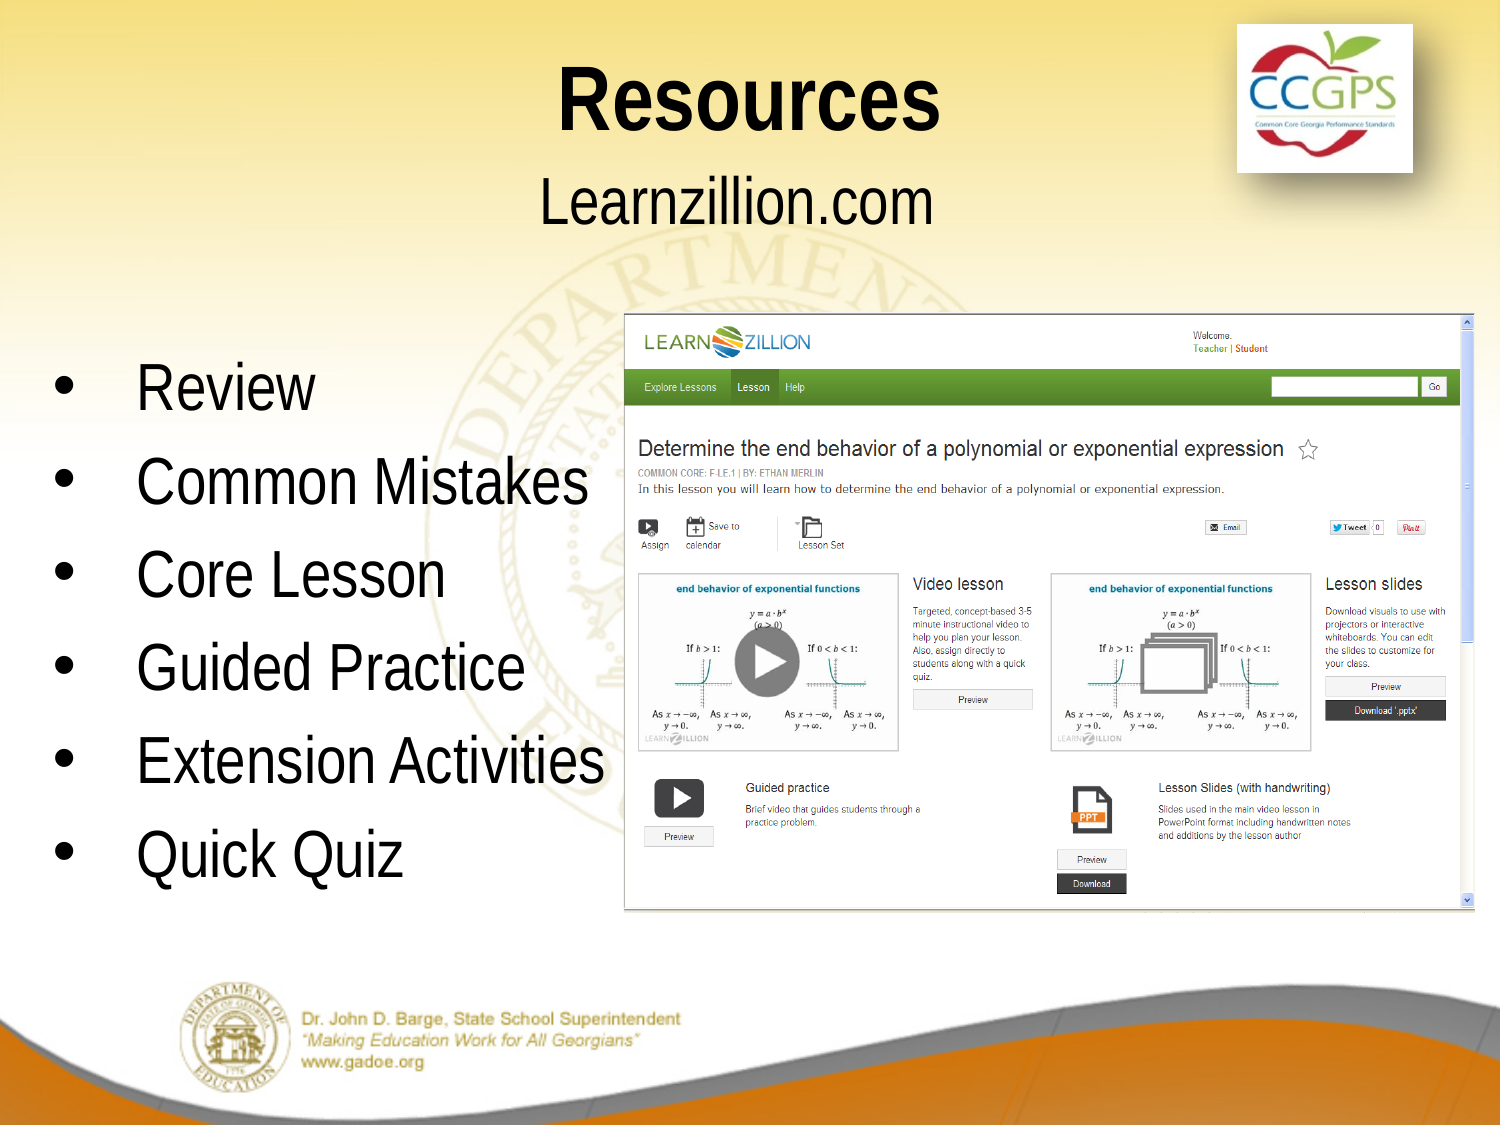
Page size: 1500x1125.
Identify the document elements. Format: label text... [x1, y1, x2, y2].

title Resources [112, 37, 1226, 149]
picture [0, 0, 1500, 1125]
subtitle Learnzillion.com Review Common Mistakes Core Lesson Guided Practice Extension Activities Quick Quiz [37, 149, 1438, 957]
